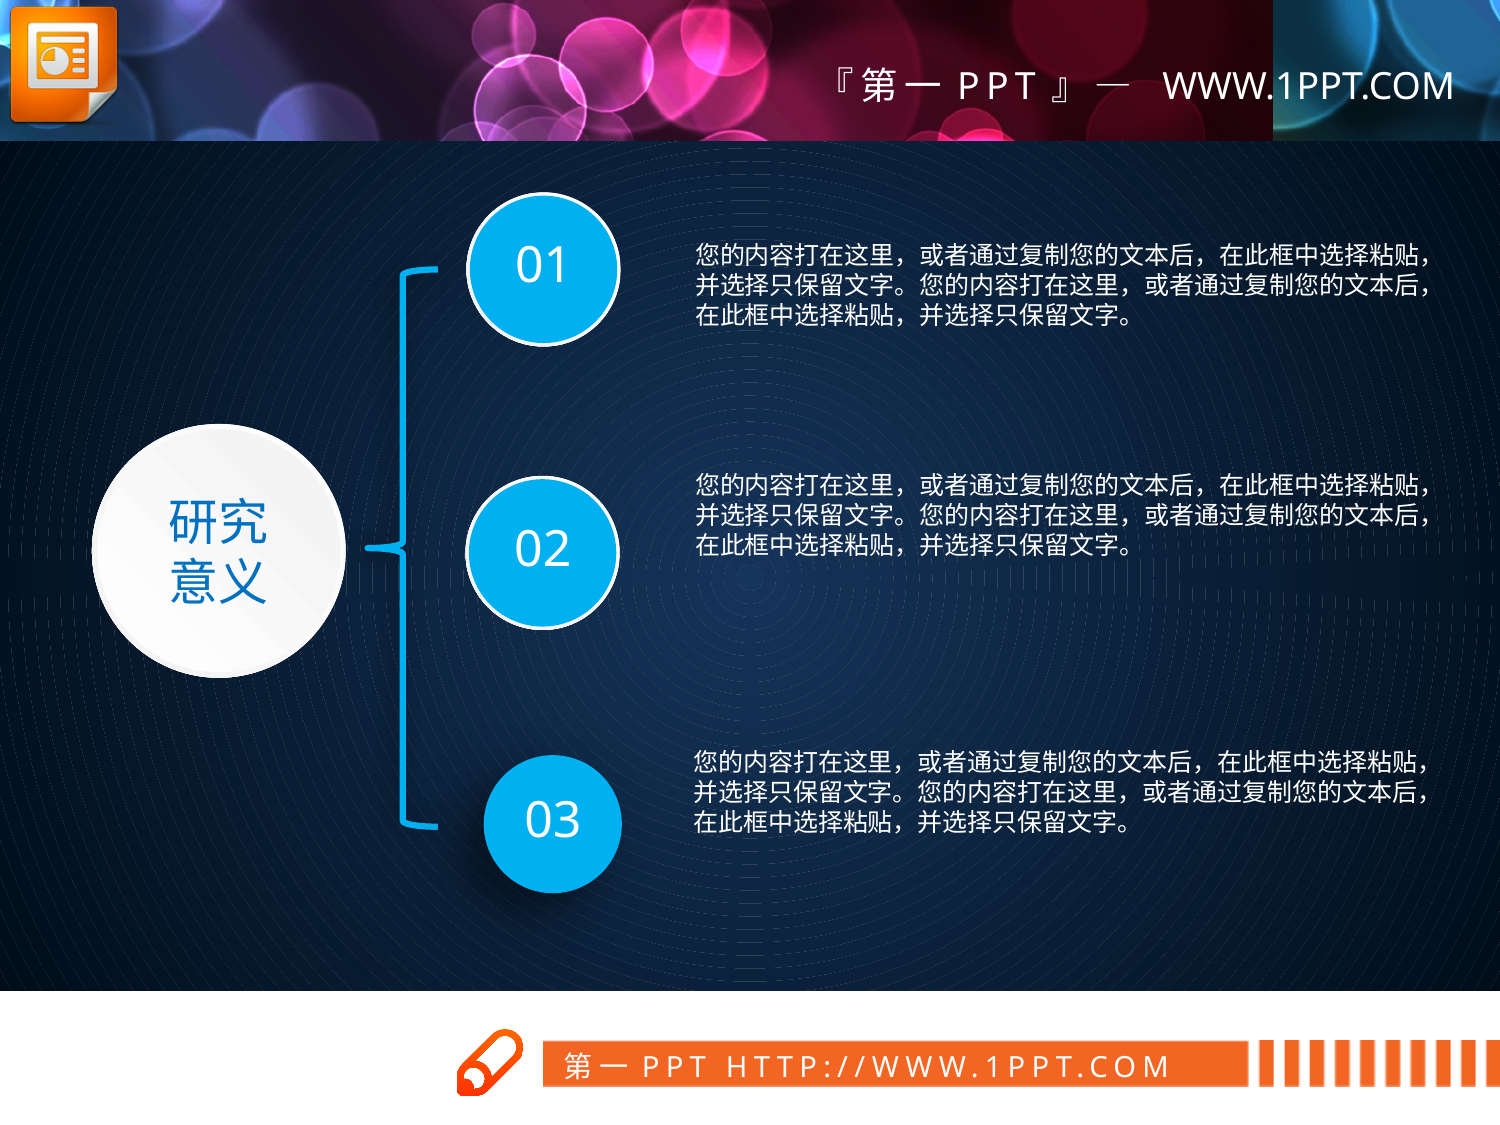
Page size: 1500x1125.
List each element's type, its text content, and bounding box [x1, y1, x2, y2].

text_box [445, 192, 642, 347]
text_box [454, 754, 651, 894]
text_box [444, 475, 641, 631]
picture [0, 0, 1500, 141]
text_box 您的内容打在这里，或者通过复制您的文本后，在此框中选择粘贴，并选择只保留文字。您的内容打在这里，或者通过复制您的文本后，在此框中选择粘贴，并选择只保留文字。 [675, 459, 1444, 605]
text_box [91, 423, 346, 678]
text_box 您的内容打在这里，或者通过复制您的文本后，在此框中选择粘贴，并选择只保留文字。您的内容打在这里，或者通过复制您的文本后，在此框中选择粘贴，并选择只保留文字。 [673, 736, 1442, 881]
text_box [367, 269, 438, 827]
picture [543, 1040, 1500, 1087]
text_box 您的内容打在这里，或者通过复制您的文本后，在此框中选择粘贴，并选择只保留文字。您的内容打在这里，或者通过复制您的文本后，在此框中选择粘贴，并选择只保留文字。 [675, 229, 1444, 375]
